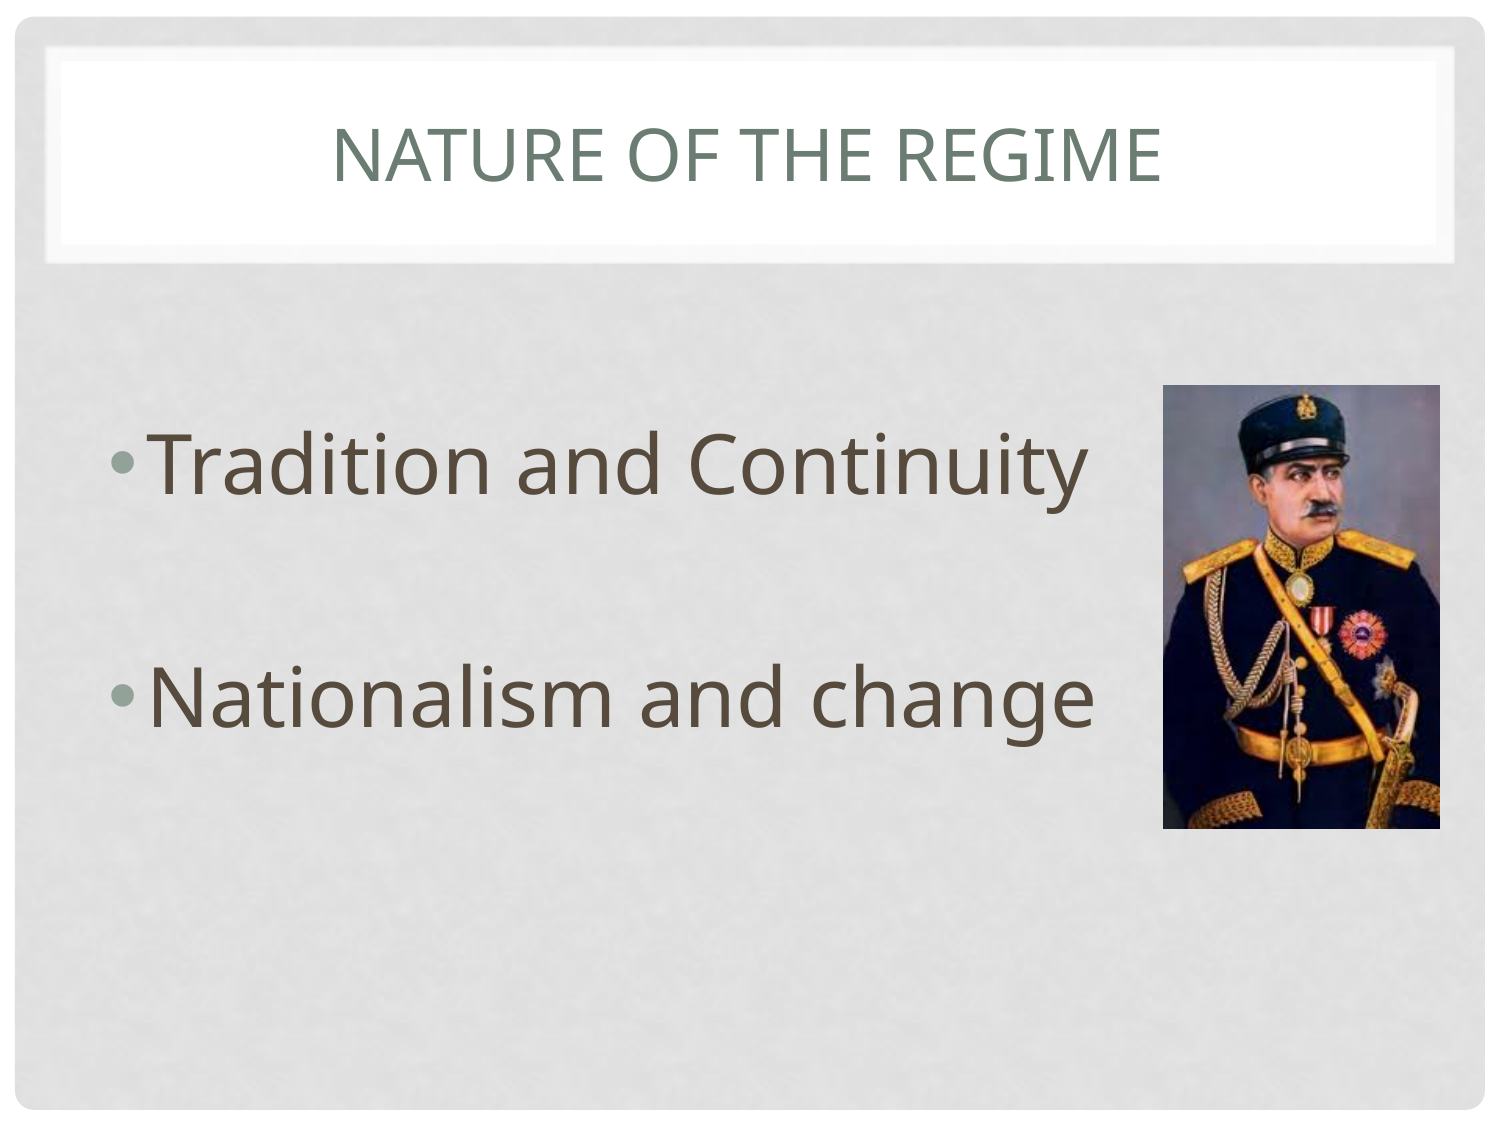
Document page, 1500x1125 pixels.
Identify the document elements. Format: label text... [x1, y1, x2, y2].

title Nature of the Regime [69, 66, 1425, 238]
list Tradition and Continuity Nationalism and change [75, 287, 1425, 1005]
picture [1163, 385, 1441, 830]
